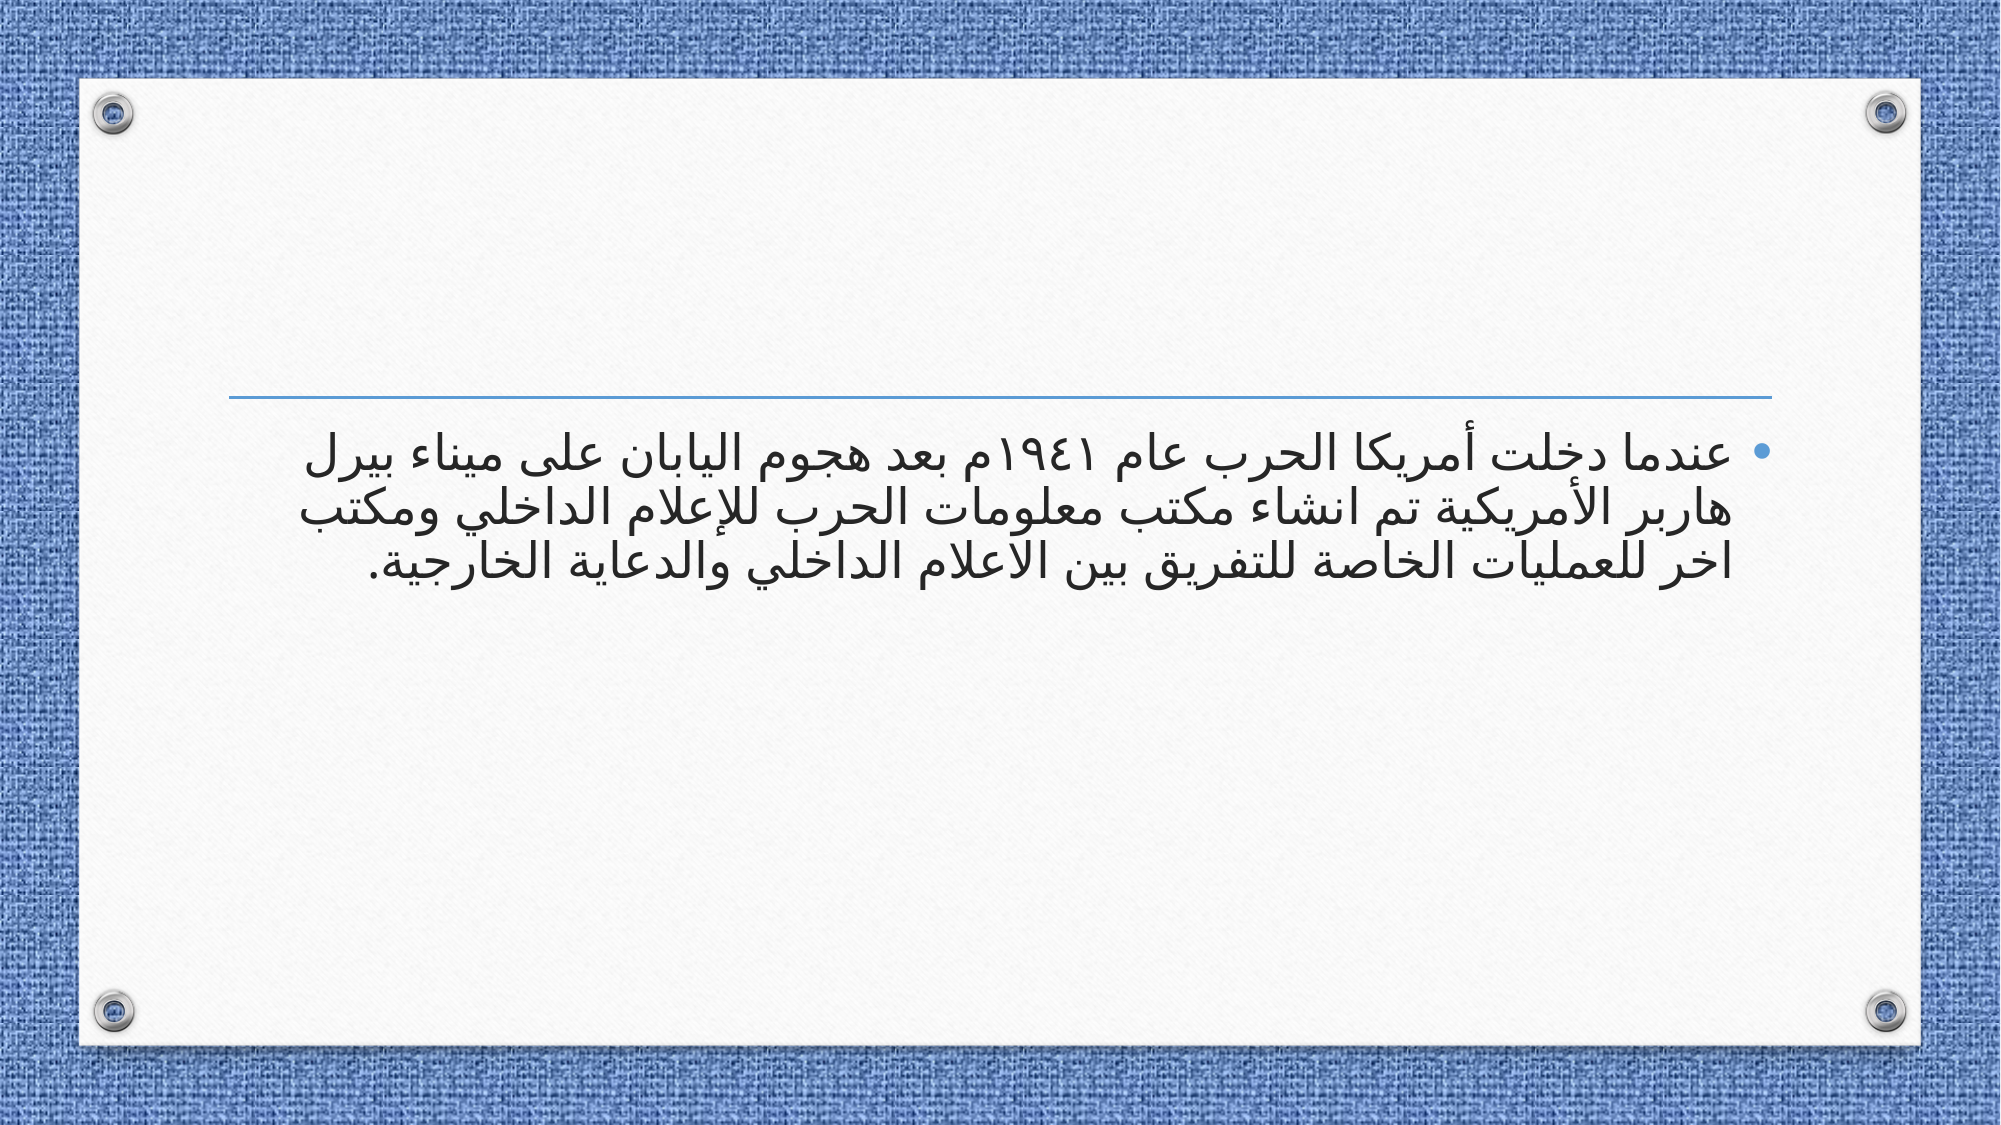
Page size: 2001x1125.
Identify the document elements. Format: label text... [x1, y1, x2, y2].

picture [0, 0, 2001, 1125]
list عندما دخلت أمريكا الحرب عام ١٩٤١م بعد هجوم اليابان على ميناء بيرل هاربر الأمريكية تم انشاء مكتب معلومات الحرب للإعلام الداخلي ومكتب اخر للعمليات الخاصة للتفريق بين الاعلام الداخلي والدعاية الخارجية. [212, 419, 1788, 964]
